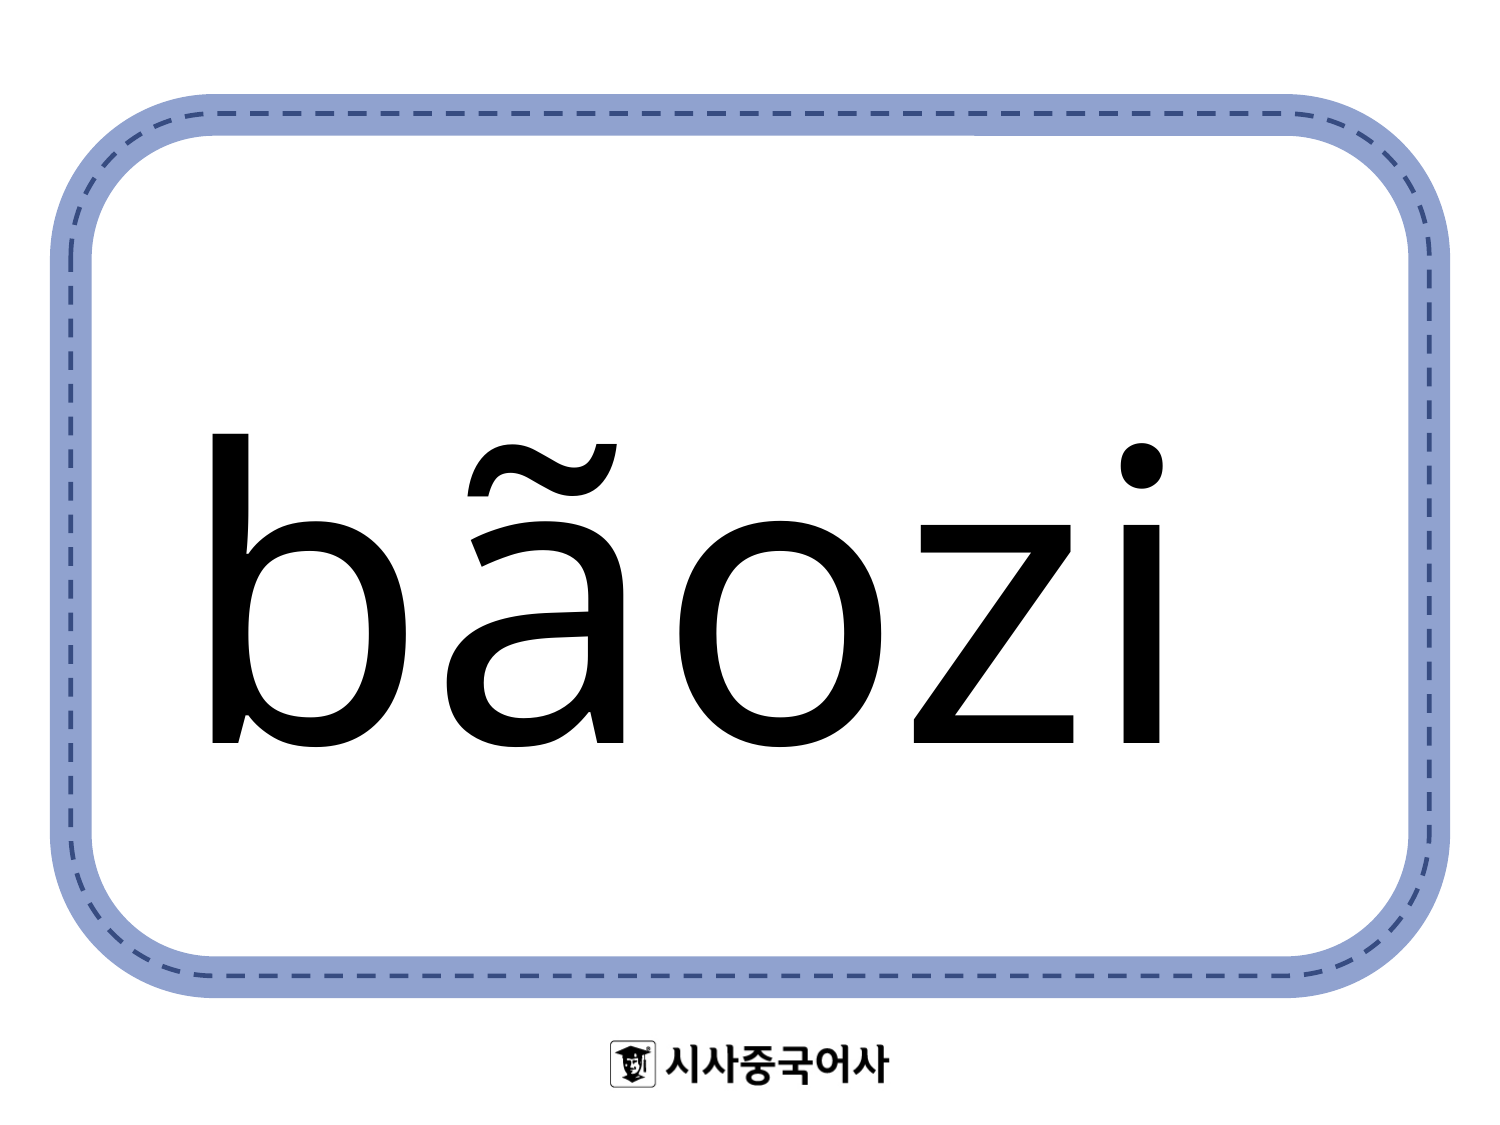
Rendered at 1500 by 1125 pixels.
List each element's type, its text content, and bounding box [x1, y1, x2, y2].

picture [602, 1034, 898, 1094]
text_box bãozi [145, 219, 1354, 882]
